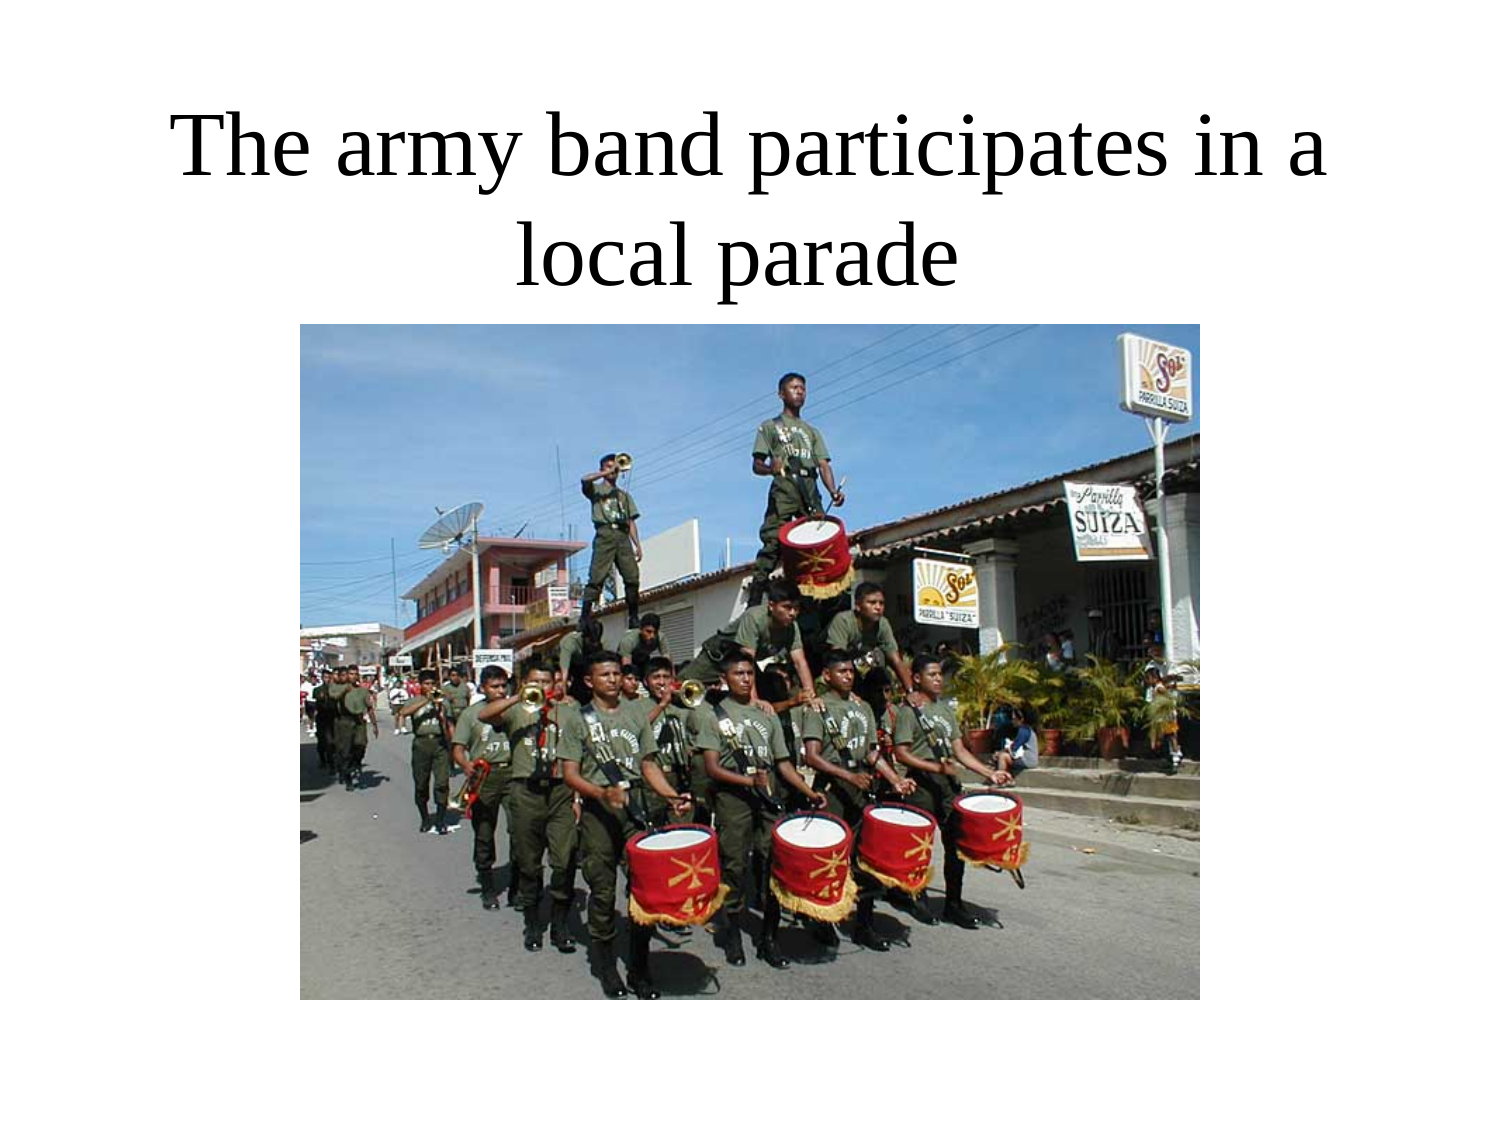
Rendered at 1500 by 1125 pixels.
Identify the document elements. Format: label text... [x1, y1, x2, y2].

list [299, 324, 1201, 1001]
title The army band participates in a local parade [112, 99, 1388, 288]
